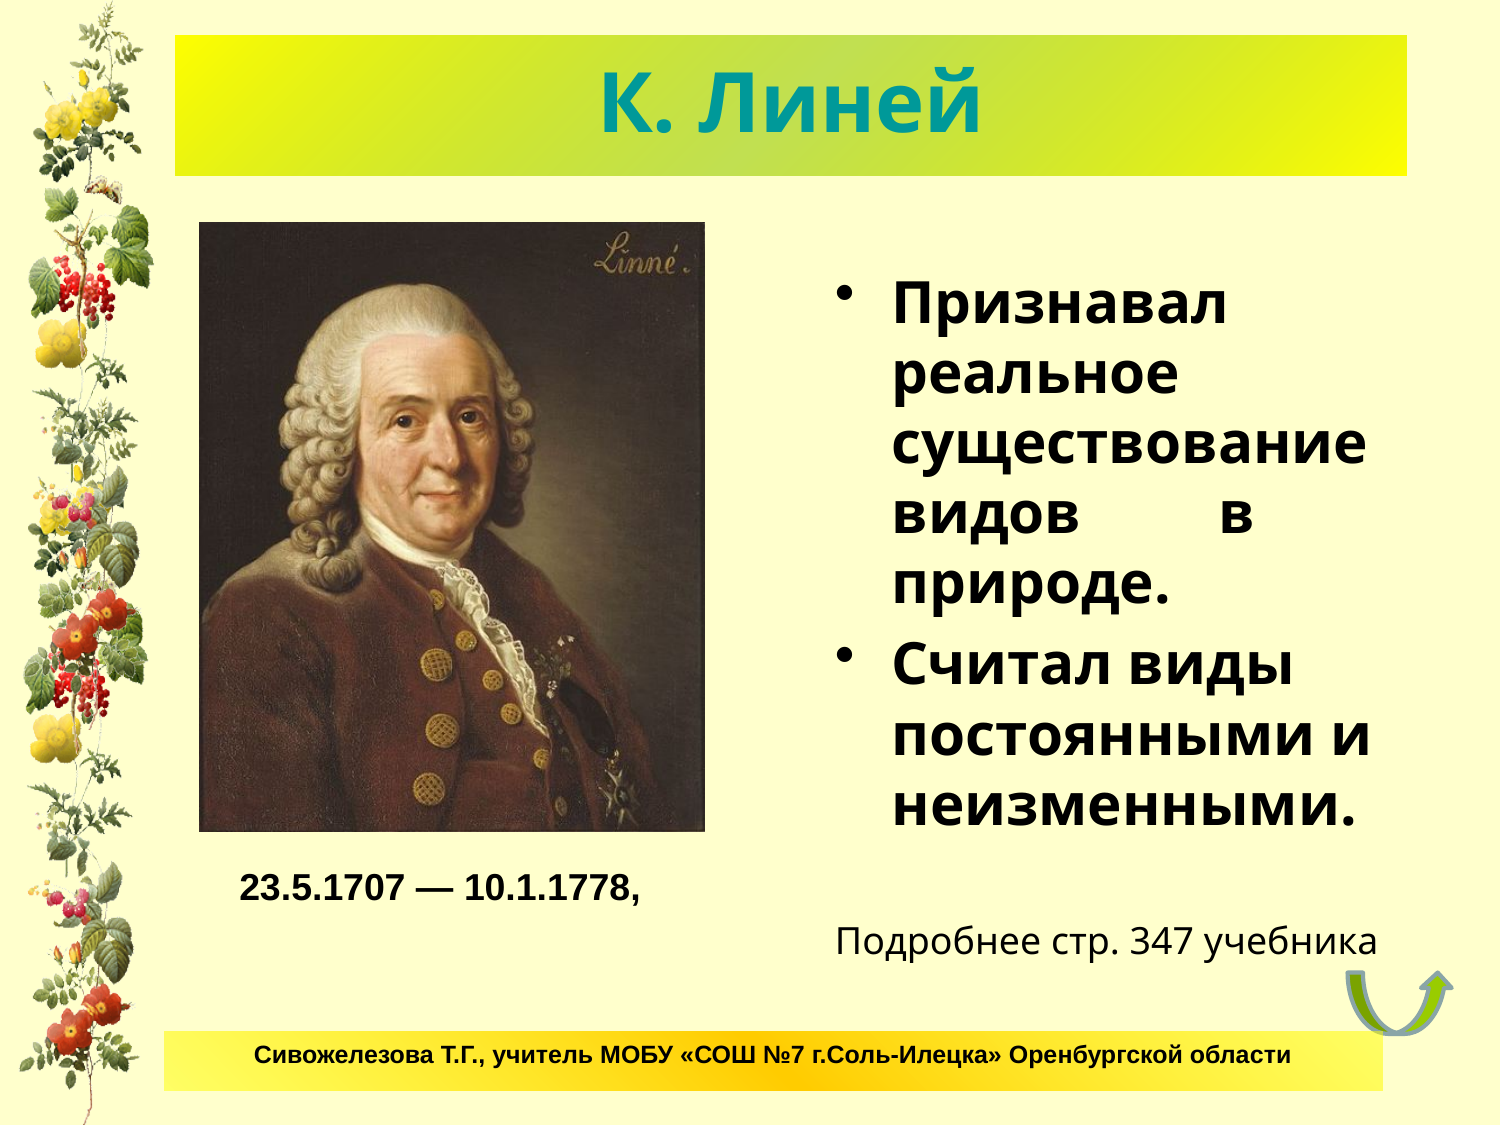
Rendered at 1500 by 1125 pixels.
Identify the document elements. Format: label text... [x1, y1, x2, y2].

text_box 23.5.1707 — 10.1.1778, [187, 855, 704, 916]
footer Сивожелезова Т.Г., учитель МОБУ «СОШ №7 г.Соль-Илецка» Оренбургской области [163, 1031, 1384, 1092]
text_box К. Линей [175, 35, 1407, 176]
picture [0, 0, 172, 1125]
text_box Признавал реальное существование видов в природе. Считал виды постоянными и неизменными. Подробнее стр. 347 учебника [820, 257, 1466, 961]
text_box [1345, 970, 1454, 1037]
picture [198, 222, 705, 833]
